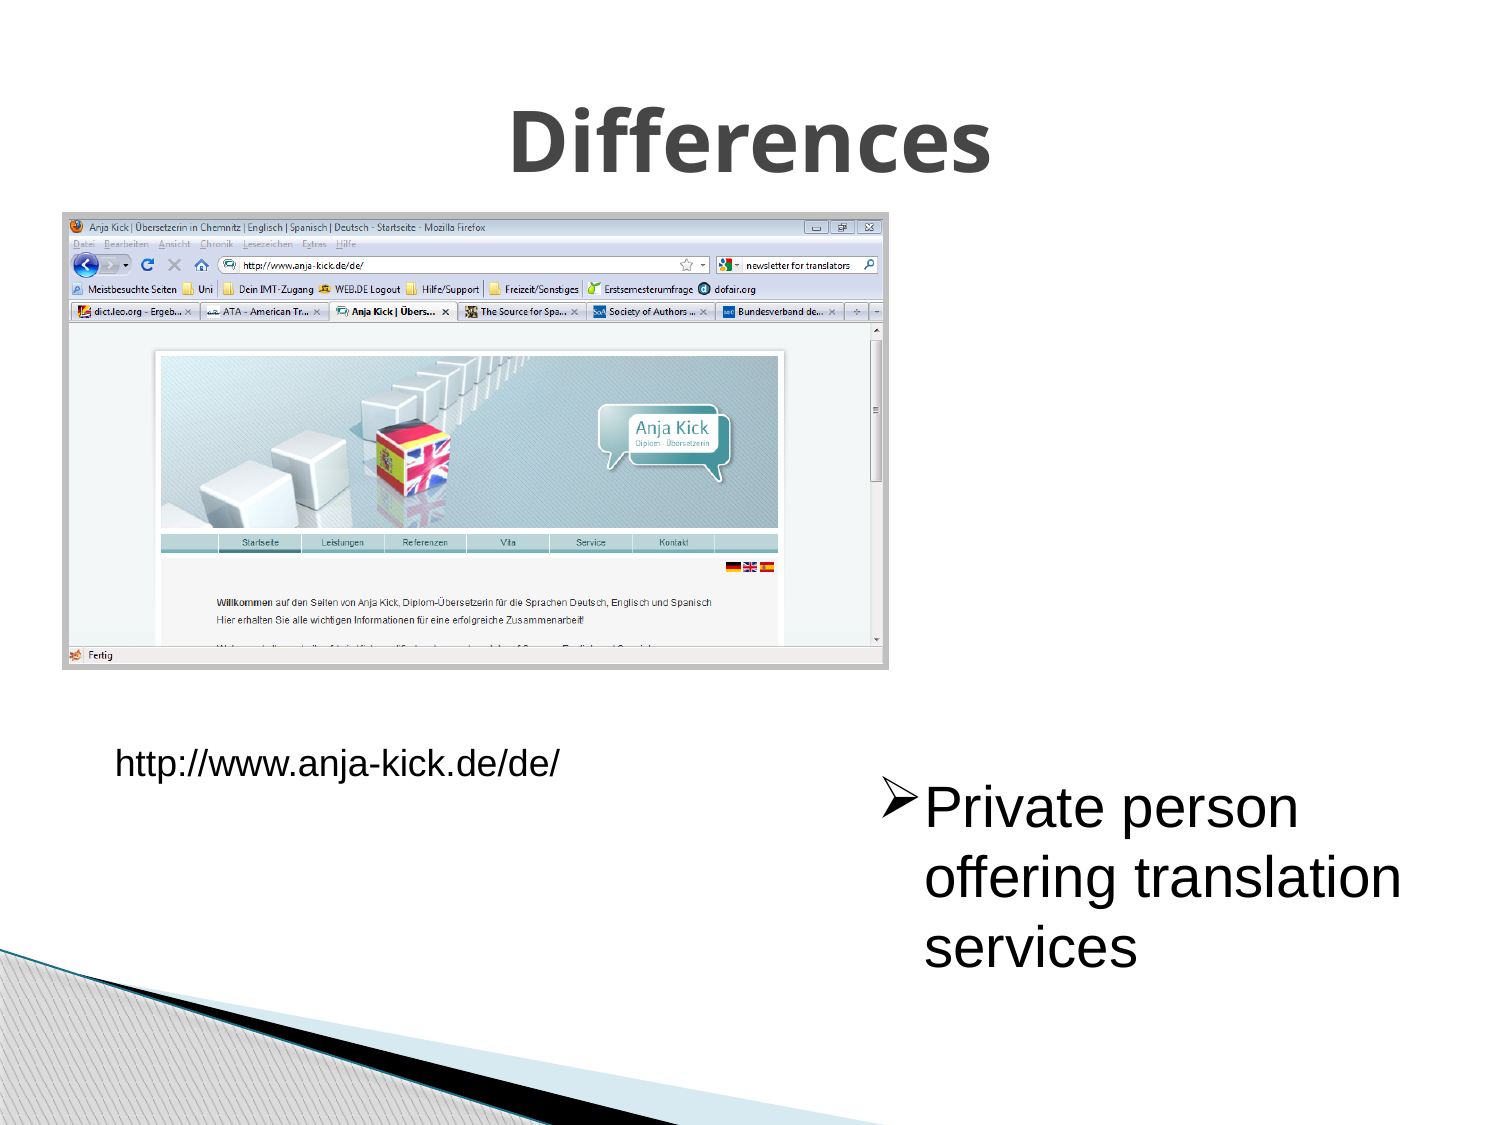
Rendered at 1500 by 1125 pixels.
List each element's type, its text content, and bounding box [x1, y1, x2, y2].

text_box Private person offering translation services [862, 761, 1438, 987]
title Differences [75, 45, 1425, 233]
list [62, 212, 889, 670]
text_box http://www.anja-kick.de/de/ [99, 731, 813, 792]
